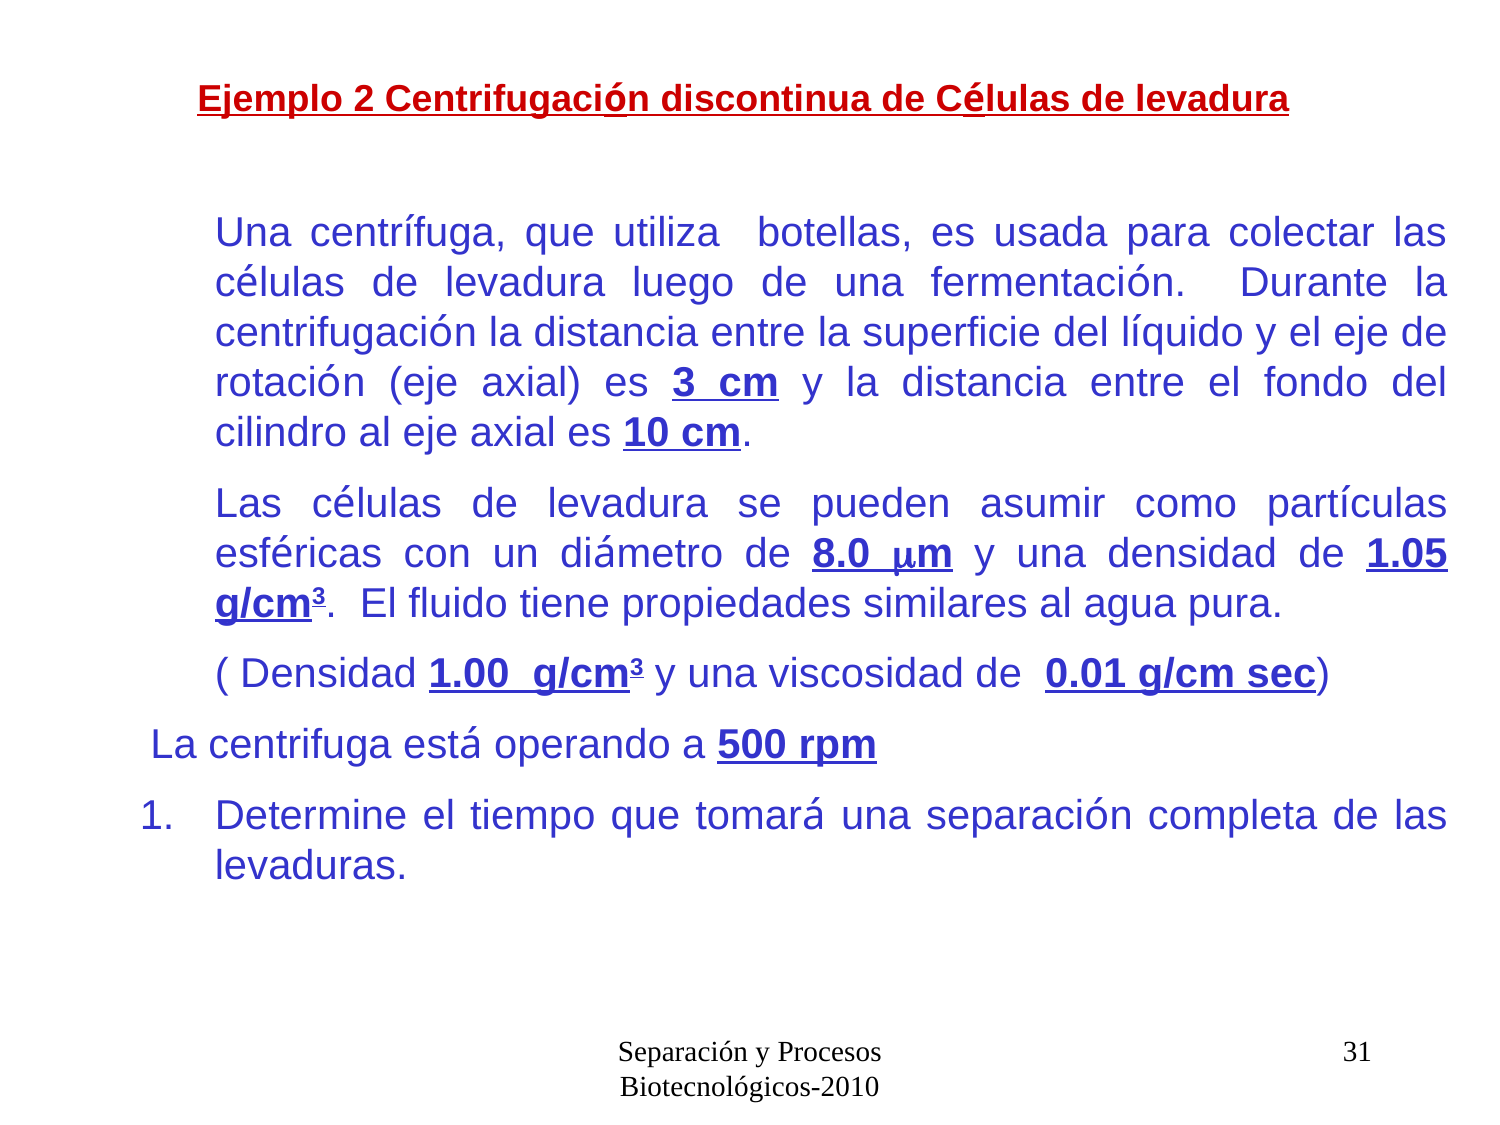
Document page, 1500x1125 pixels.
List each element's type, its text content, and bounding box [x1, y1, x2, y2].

slide_number 31 [1074, 1024, 1388, 1101]
footer Separación y Procesos Biotecnológicos-2010 [512, 1024, 988, 1101]
text_box Ejemplo 2 Centrifugación discontinua de Células de levadura Una centrífuga, que utiliza botellas, es usada para colectar las células de levadura luego de una fermentación. Durante la centrifugación la distancia entre la superficie del líquido y el eje de rotación (eje axial) es 3 cm y la distancia entre el fondo del cilindro al eje axial es 10 cm. Las células de levadura se pueden asumir como partículas esféricas con un diámetro de 8.0 m y una densidad de 1.05 g/cm3. El fluido tiene propiedades similares al agua pura. ( Densidad 1.00 g/cm3 y una viscosidad de 0.01 g/cm sec) La centrifuga está operando a 500 rpm Determine el tiempo que tomará una separación completa de las levaduras. [124, 62, 1463, 896]
